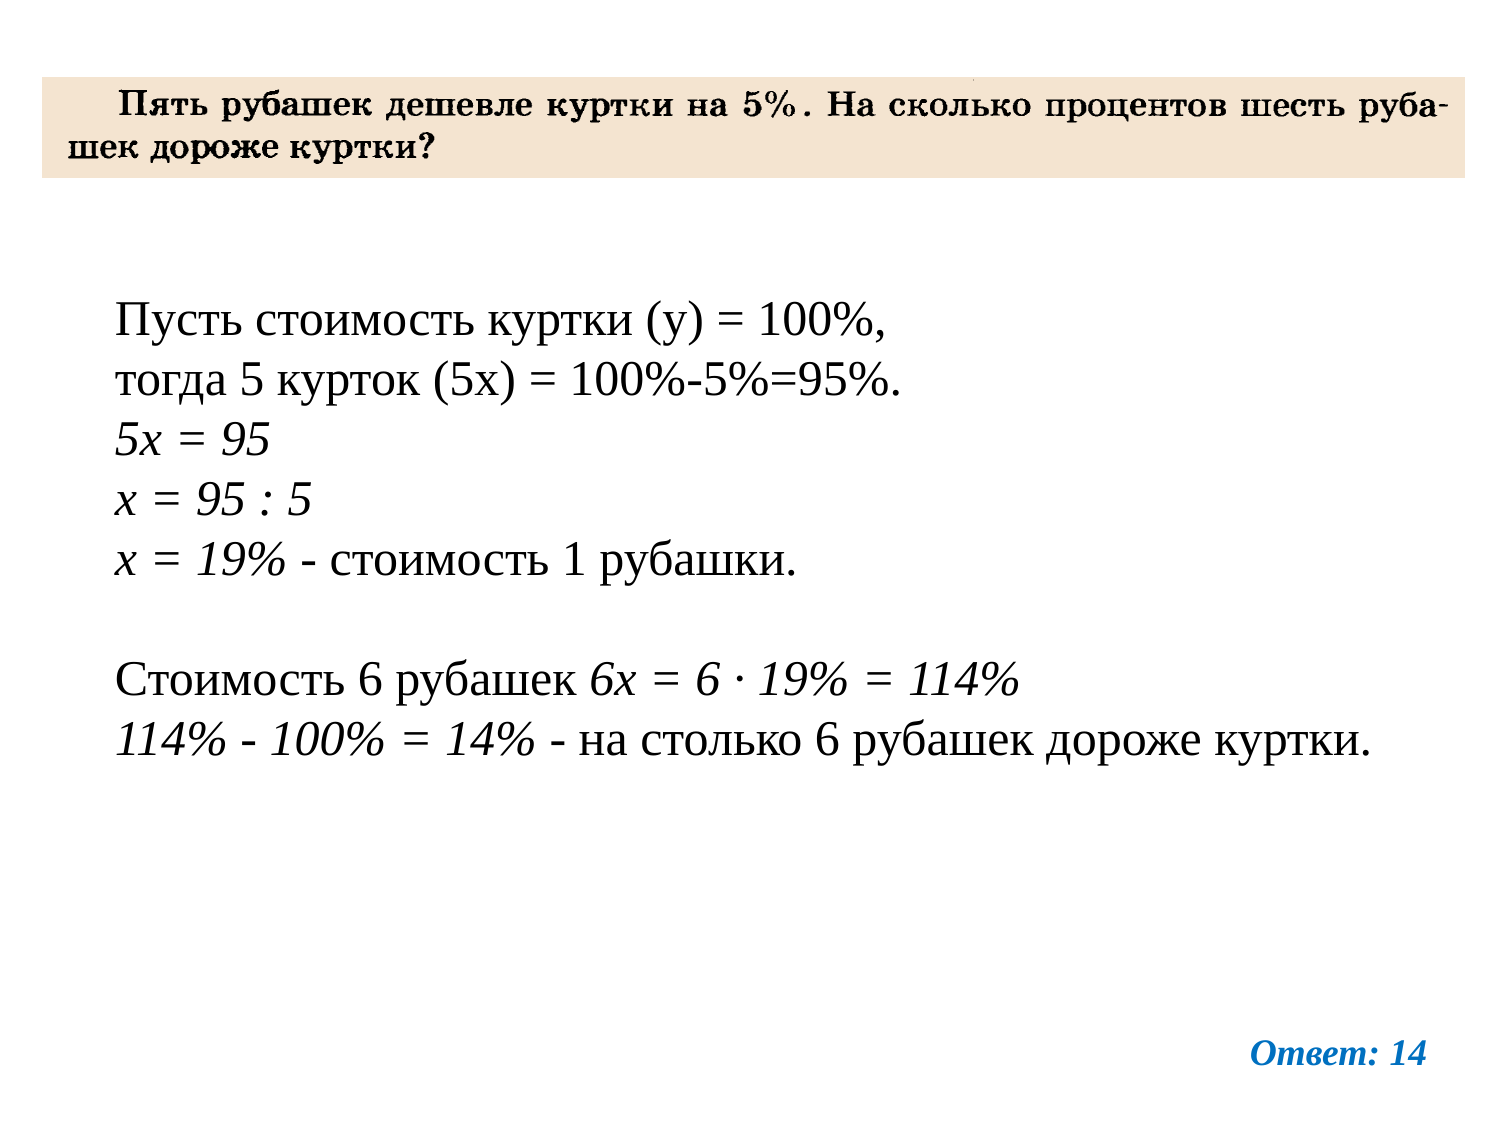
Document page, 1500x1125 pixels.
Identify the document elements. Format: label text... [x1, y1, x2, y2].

text_box Пусть стоимость куртки (у) = 100%, тогда 5 курток (5х) = 100%-5%=95%. 5х = 95 х = 95 : 5 х = 19% - стоимость 1 рубашки. Стоимость 6 рубашек 6х = 6 · 19% = 114% 114% - 100% = 14% - на столько 6 рубашек дороже куртки. [100, 278, 1388, 773]
text_box Ответ: 14 [1234, 1020, 1443, 1081]
picture [41, 77, 1465, 179]
